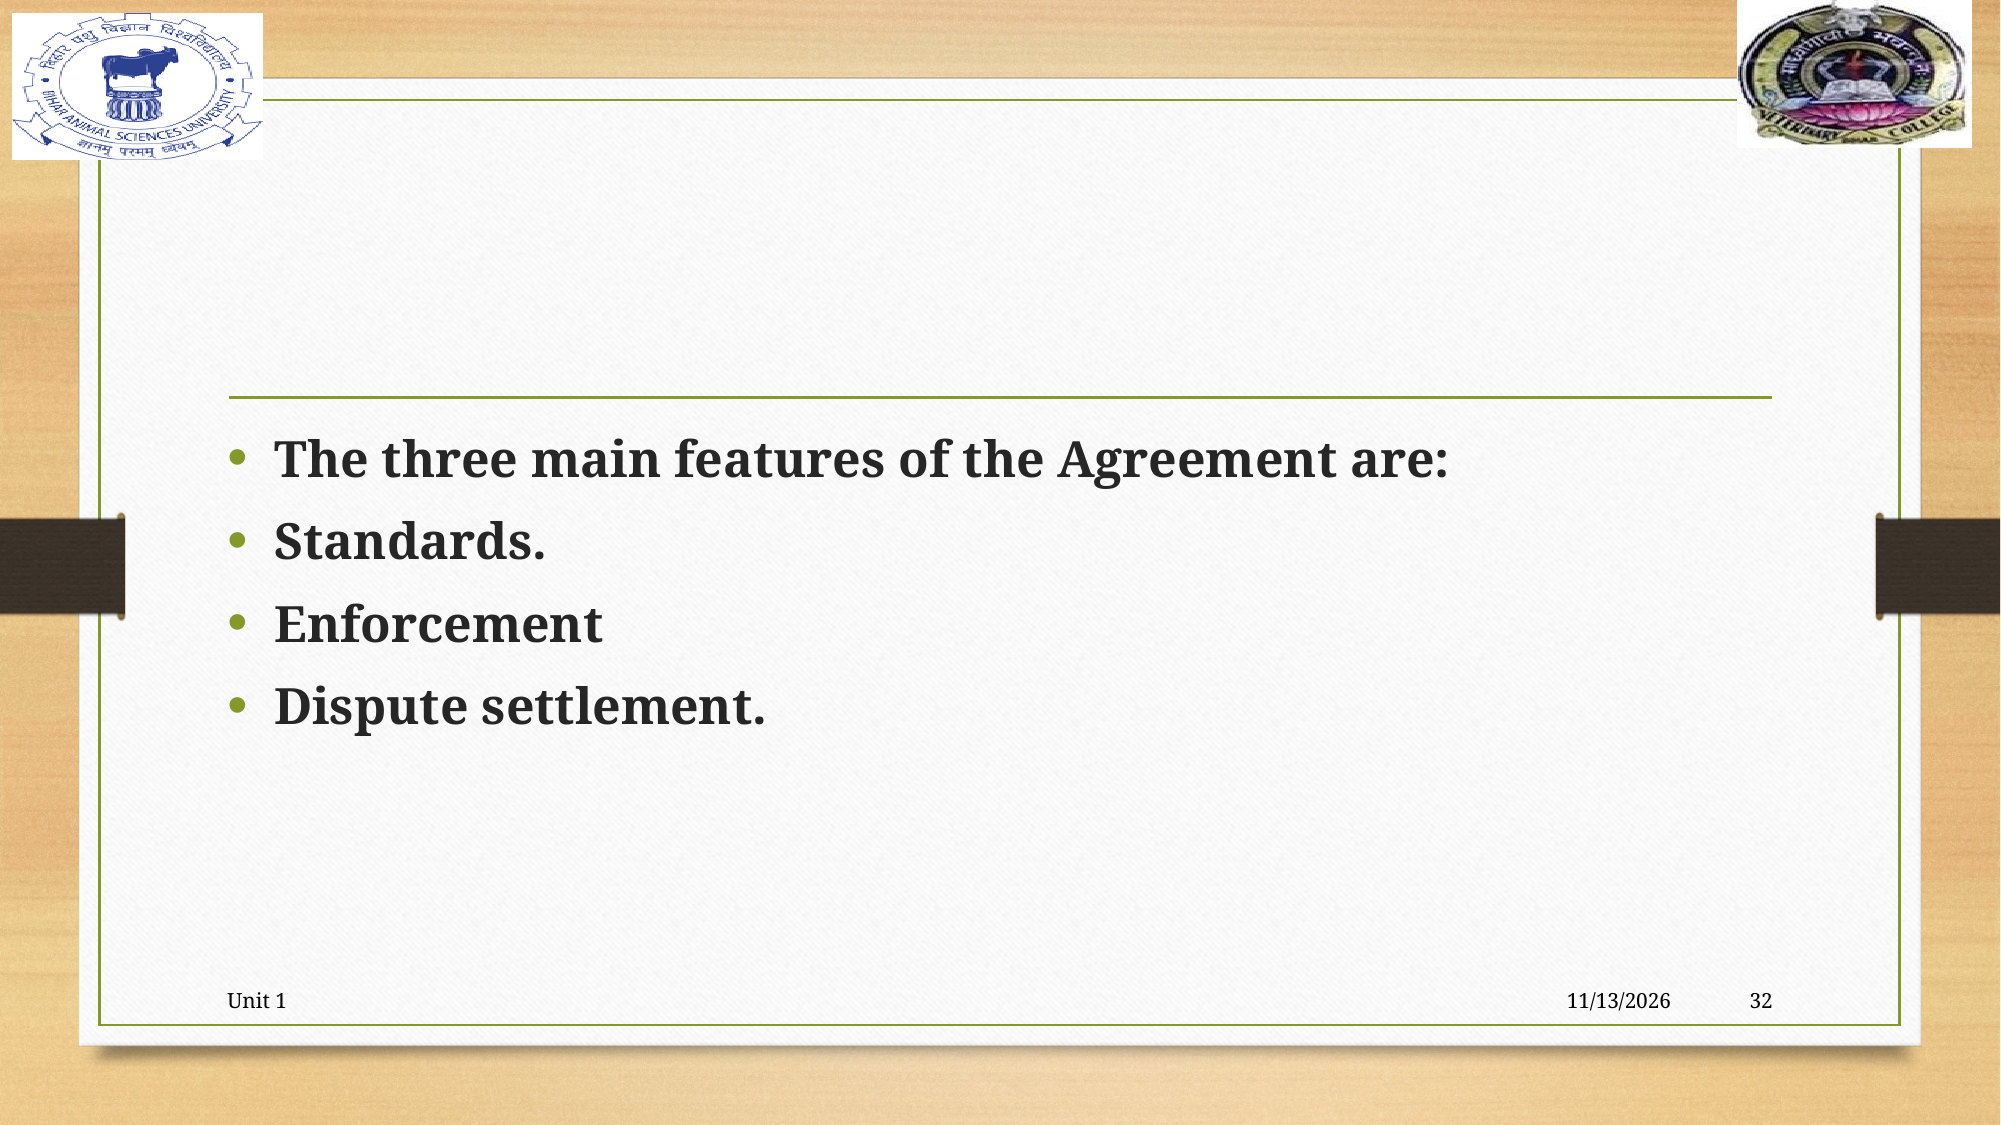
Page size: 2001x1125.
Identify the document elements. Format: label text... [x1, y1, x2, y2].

picture [0, 0, 2001, 1125]
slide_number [1423, 979, 1686, 1025]
list The three main features of the Agreement are: Standards. Enforcement Dispute settlement. [212, 419, 1788, 964]
footer Unit 1 [212, 979, 1411, 1025]
slide_number 32 [1698, 979, 1788, 1025]
